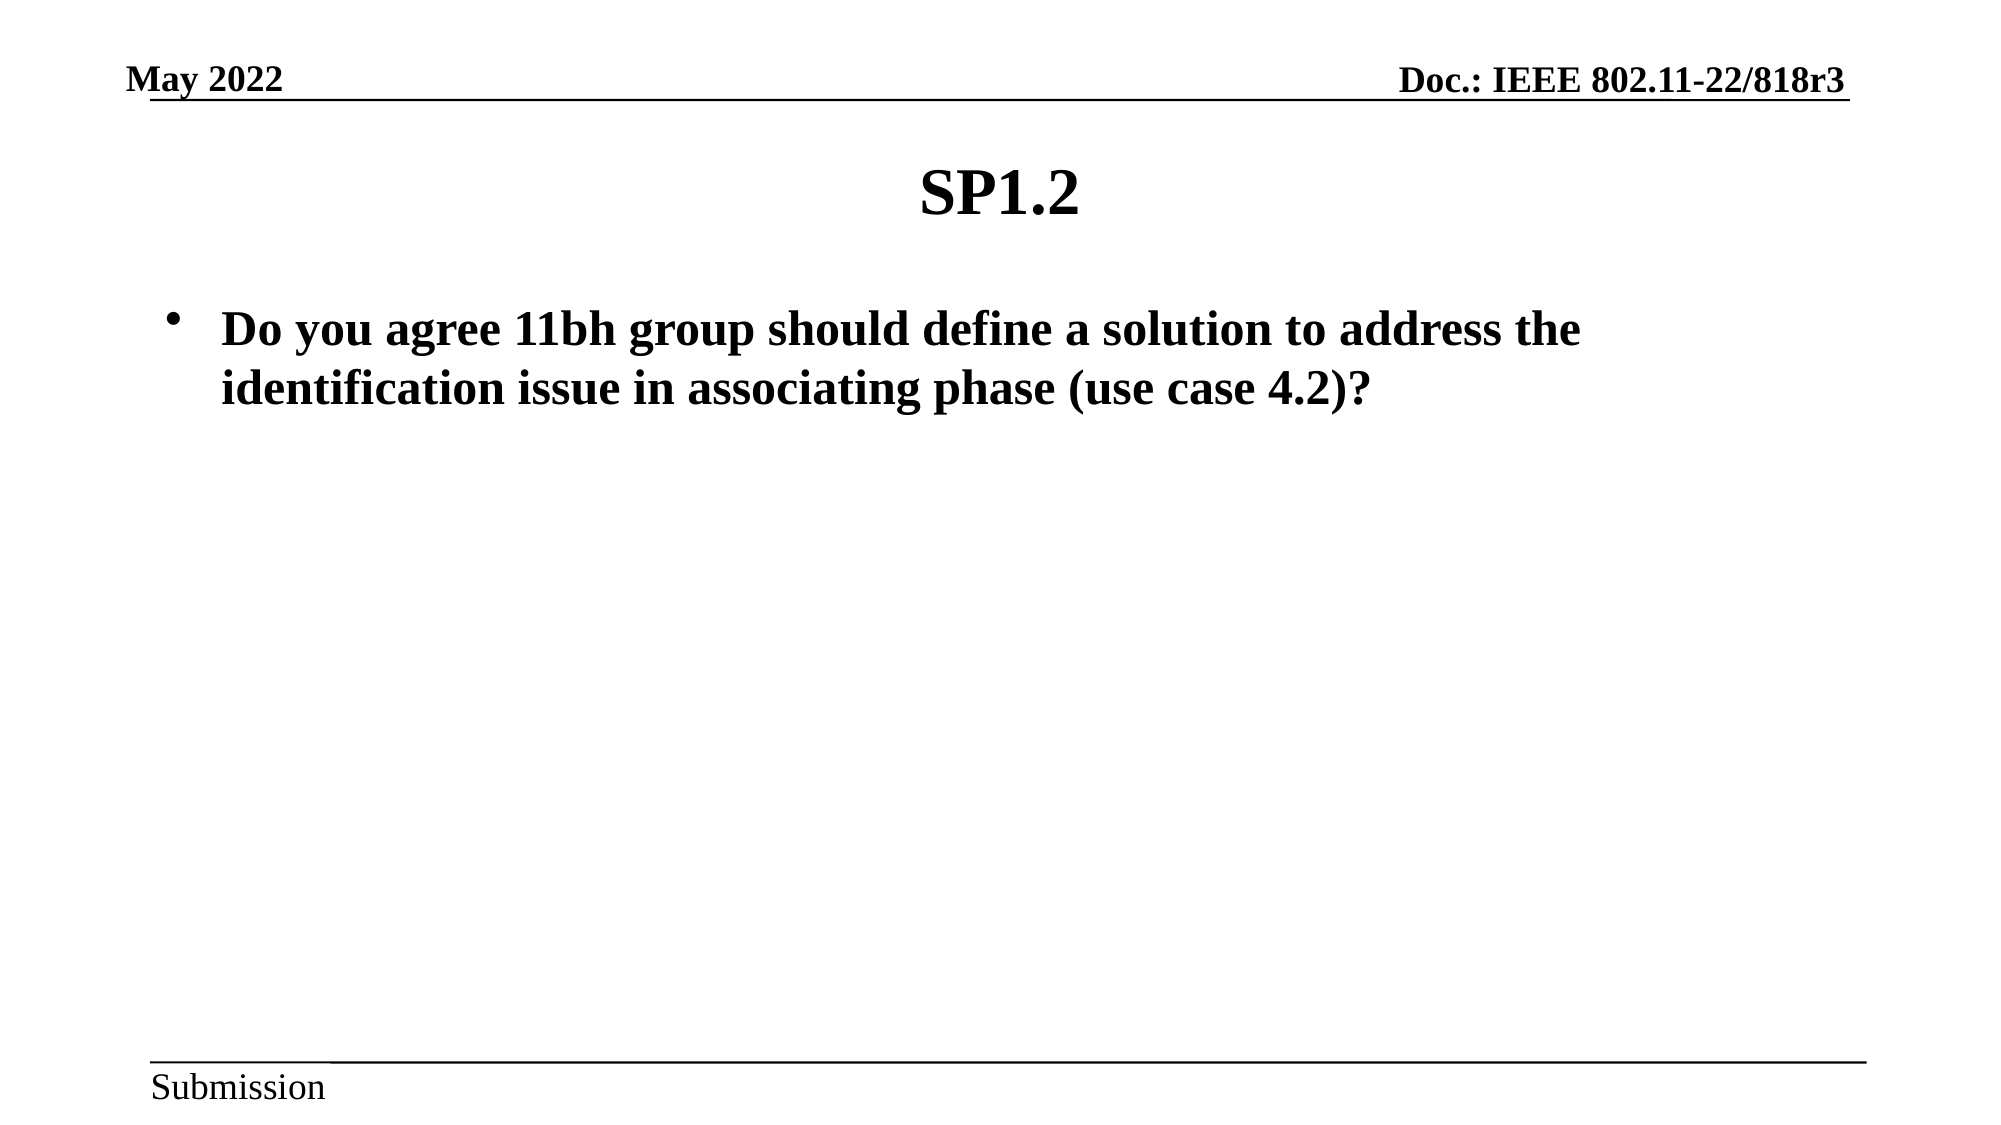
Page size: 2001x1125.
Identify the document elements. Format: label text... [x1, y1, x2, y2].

list Do you agree 11bh group should define a solution to address the identification issue in associating phase (use case 4.2)? [149, 287, 1851, 1038]
title SP1.2 [149, 112, 1851, 263]
